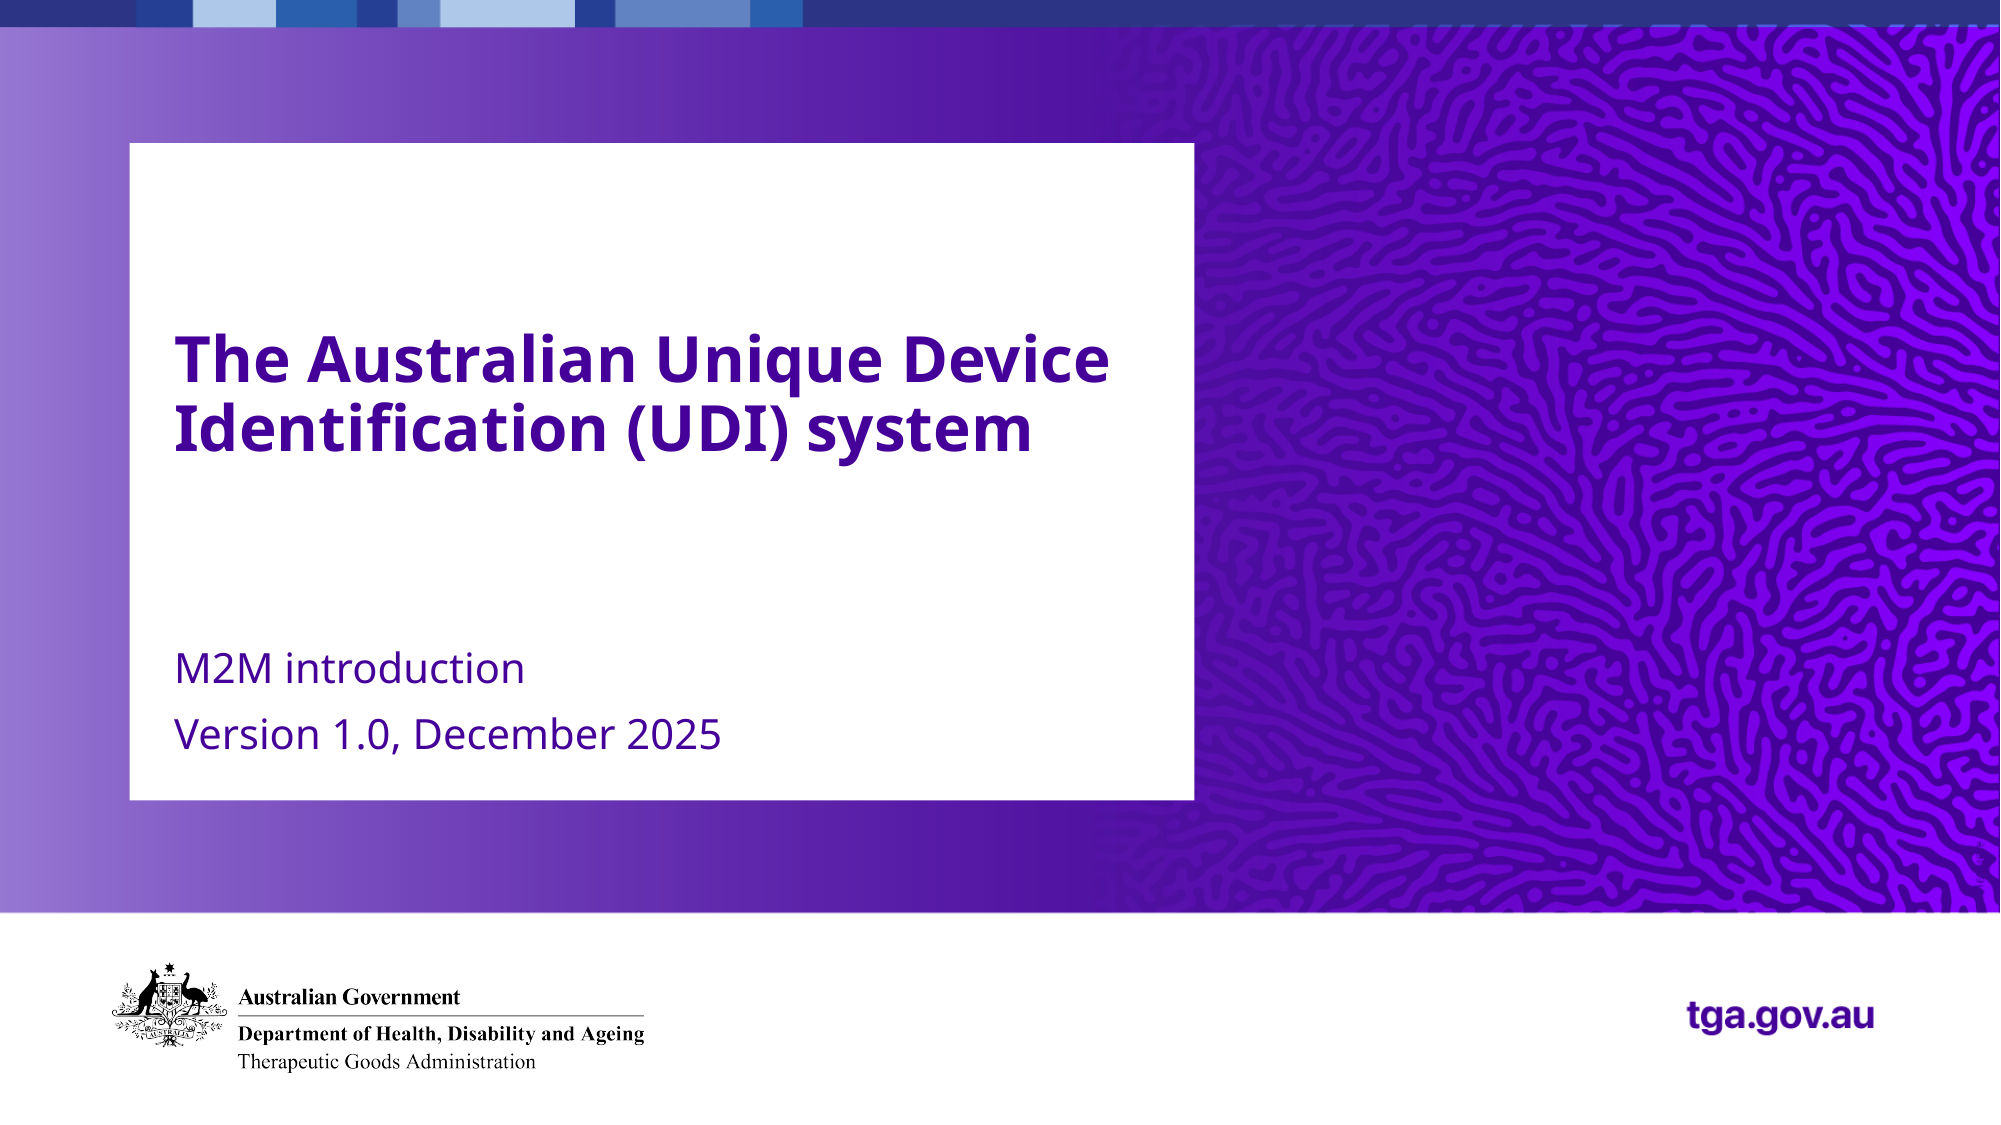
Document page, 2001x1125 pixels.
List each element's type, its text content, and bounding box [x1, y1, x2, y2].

text_box The Australian Unique Device Identification (UDI) system [159, 320, 1164, 513]
picture [0, 0, 2000, 1125]
text_box M2M introduction Version 1.0, December 2025 [159, 640, 1164, 770]
